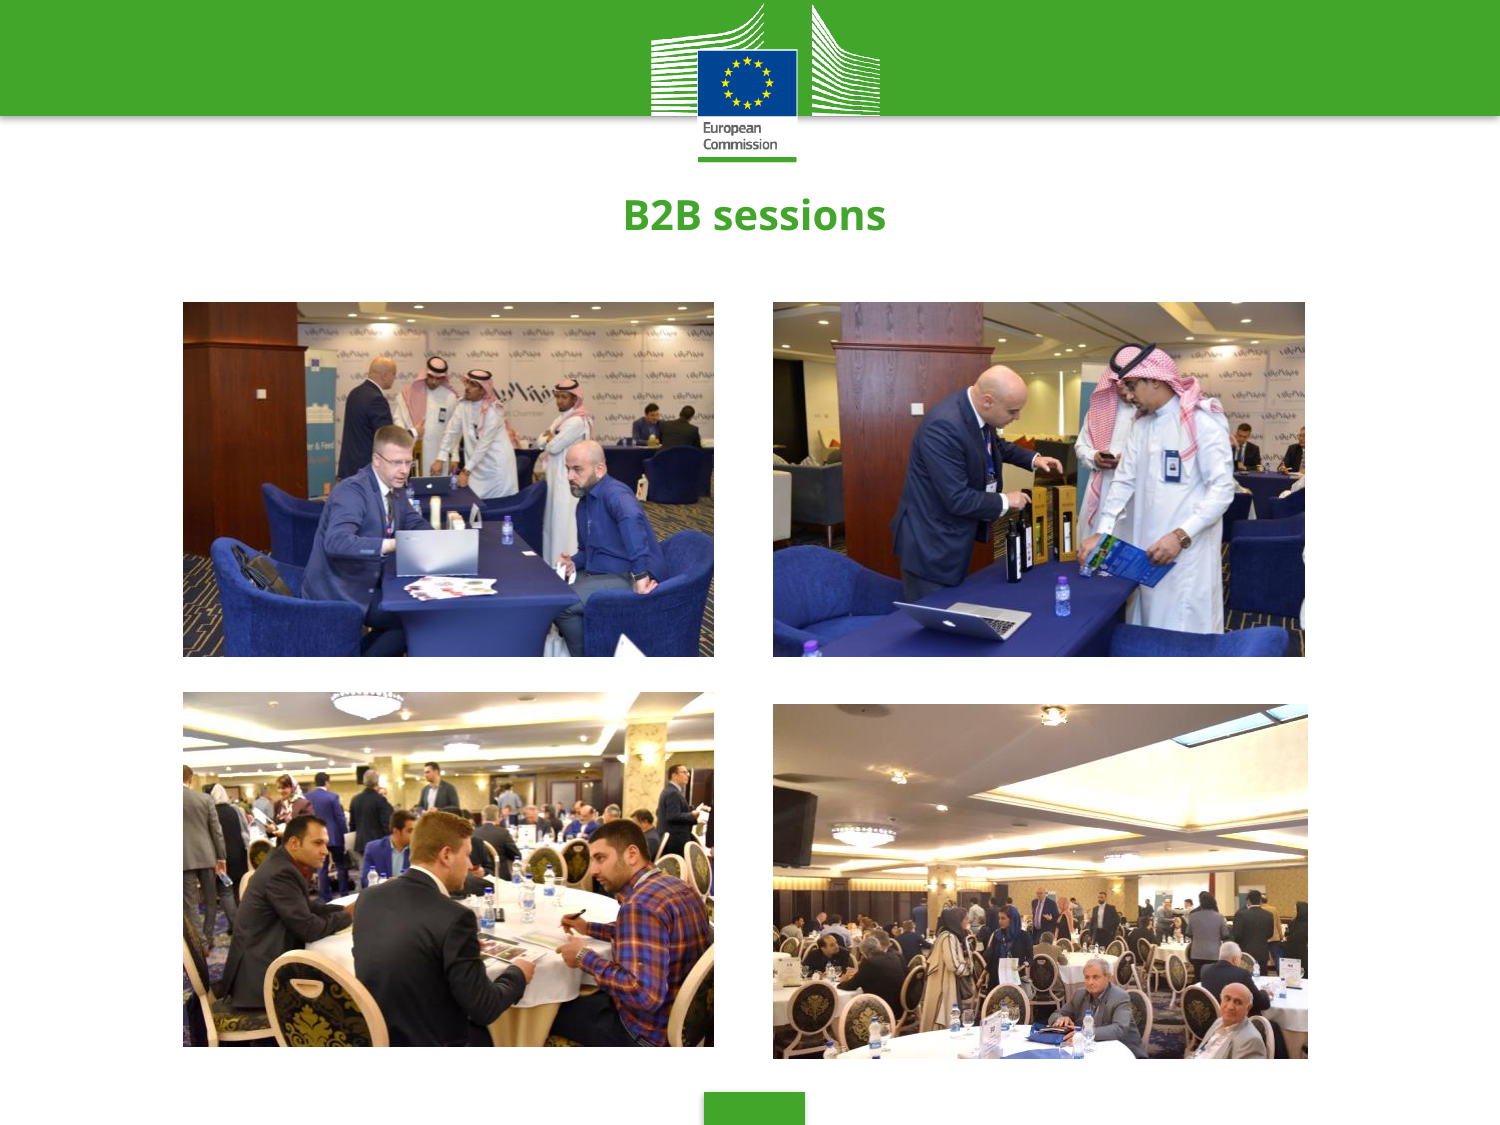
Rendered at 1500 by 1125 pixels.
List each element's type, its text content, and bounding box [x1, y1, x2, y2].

picture [182, 692, 714, 1047]
picture [182, 302, 714, 658]
picture [614, 3, 880, 172]
title B2B sessions [50, 172, 1459, 256]
picture [773, 302, 1305, 658]
picture [773, 703, 1308, 1059]
